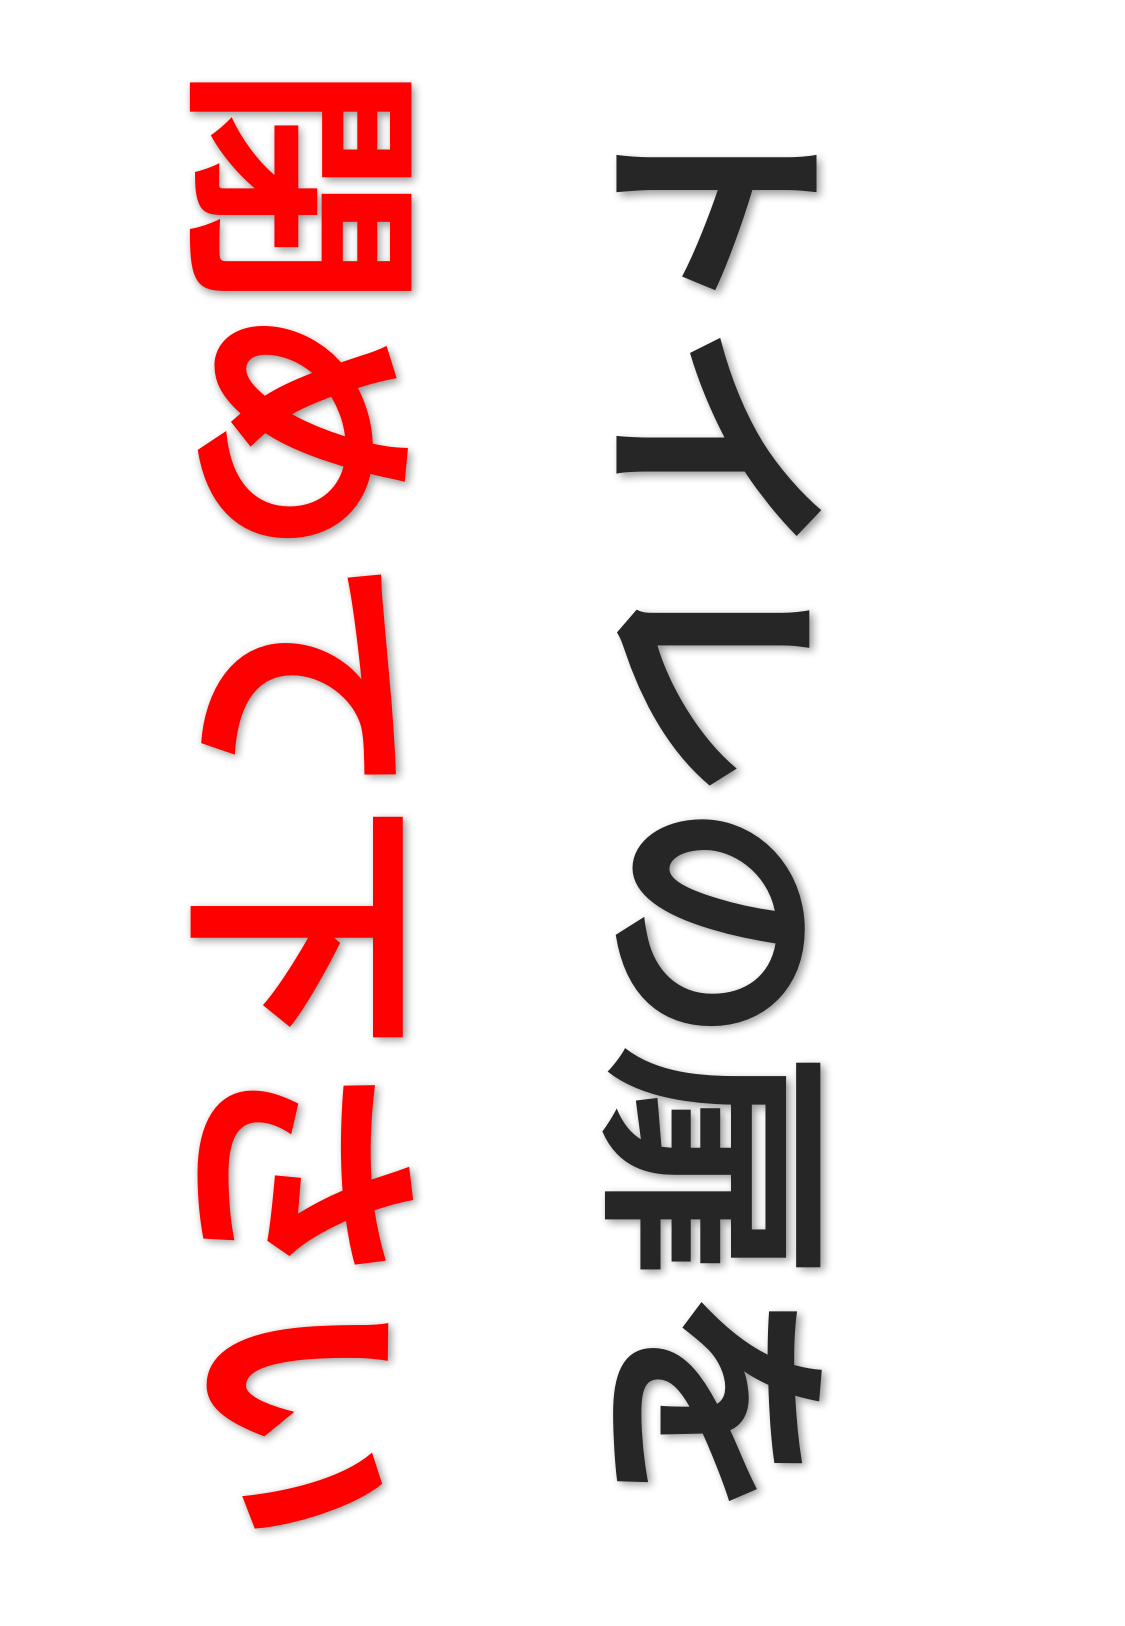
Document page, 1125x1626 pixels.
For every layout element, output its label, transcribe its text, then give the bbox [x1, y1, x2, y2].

text_box トイレの扉を 閉めて下さい [155, 48, 1028, 1559]
